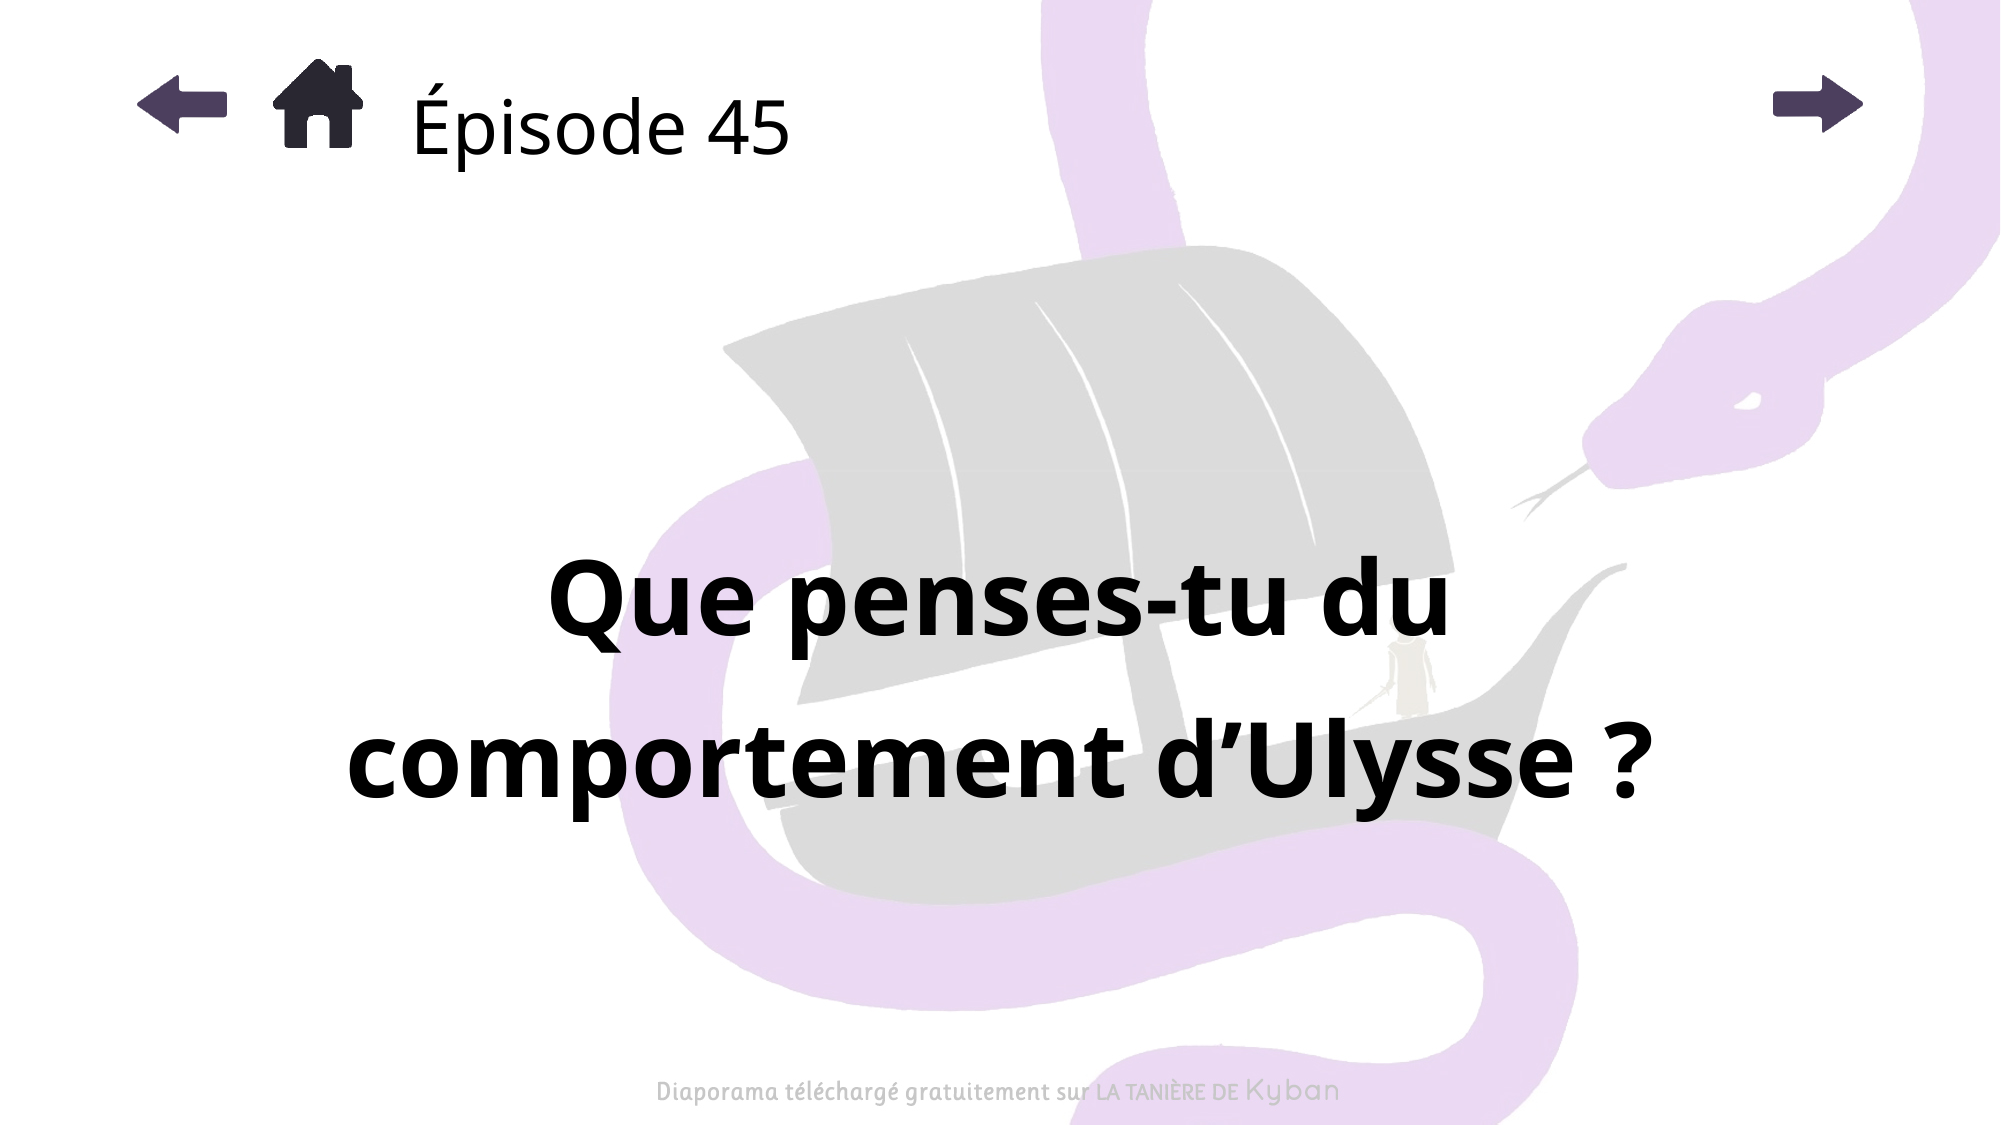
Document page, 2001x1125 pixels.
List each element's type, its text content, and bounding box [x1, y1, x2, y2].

picture [0, 0, 2001, 1125]
list Que penses-tu du comportement d’Ulysse ? [137, 299, 1863, 1014]
title Épisode 45 [395, 59, 1863, 202]
